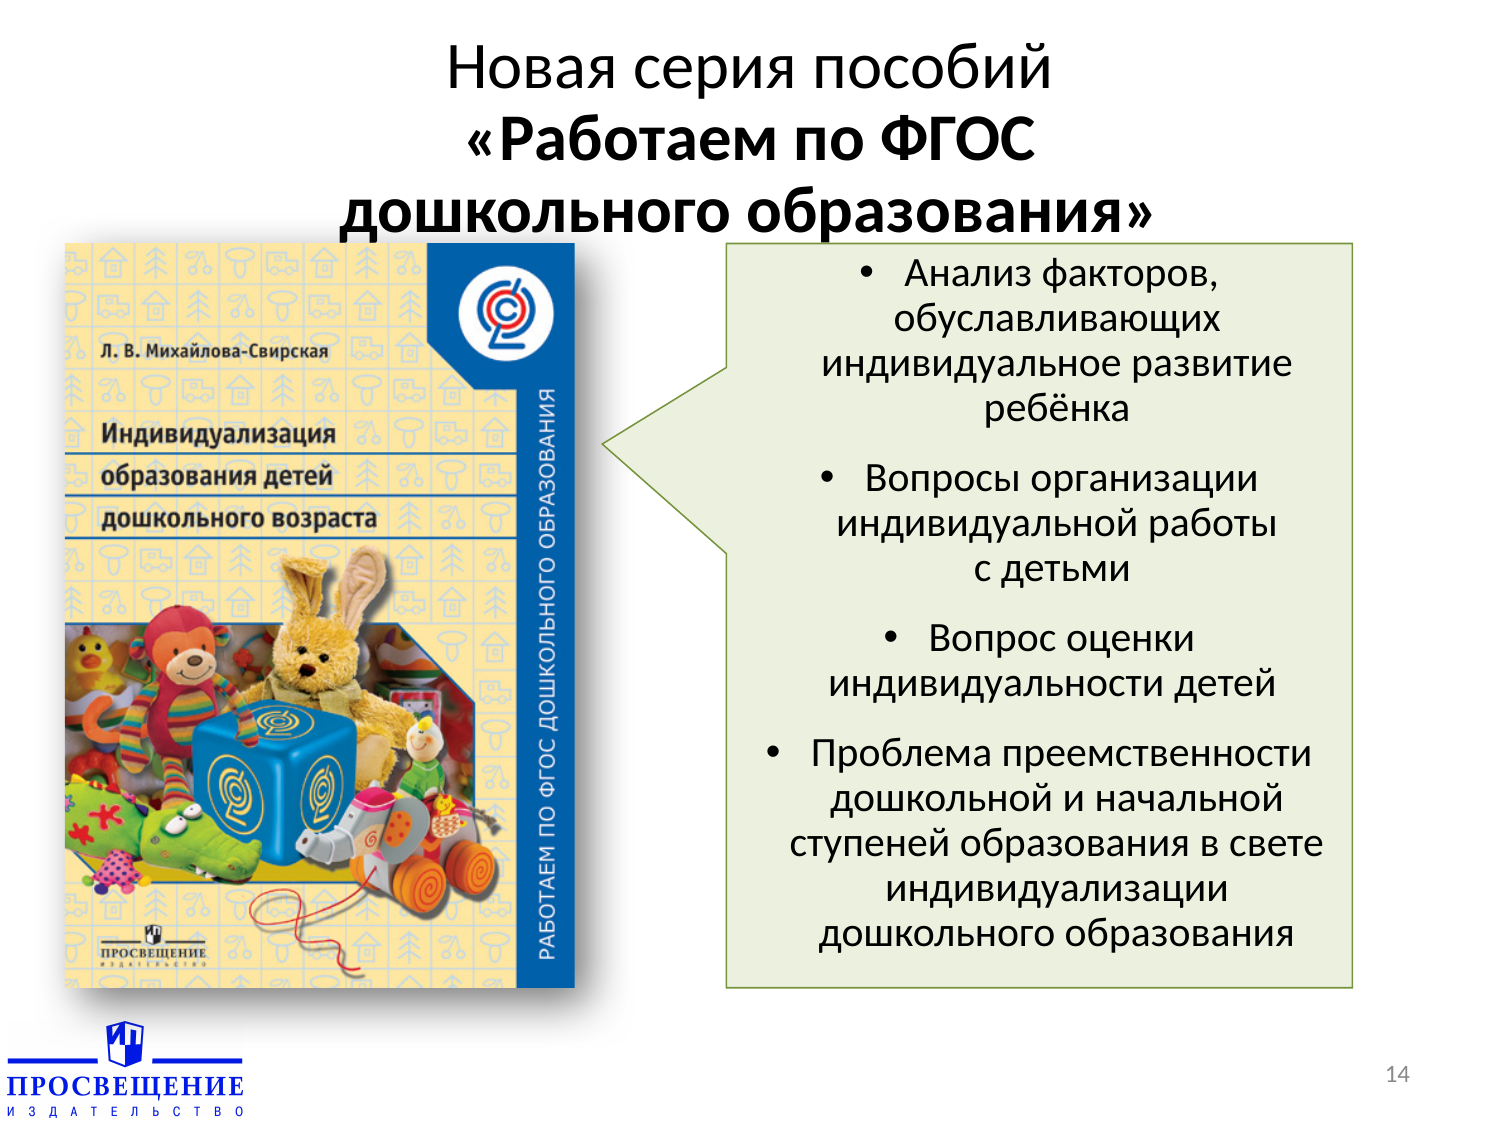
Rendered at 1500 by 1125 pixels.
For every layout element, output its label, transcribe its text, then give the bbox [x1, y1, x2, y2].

text_box Анализ факторов, обуславливающих индивидуальное развитие ребёнка Вопросы организации индивидуальной работы с детьми Вопрос оценки индивидуальности детей Проблема преемственности дошкольной и начальной ступеней образования в свете индивидуализации дошкольного образования [602, 243, 1353, 988]
picture [64, 243, 575, 988]
title Новая серия пособий «Работаем по ФГОС дошкольного образования» [74, 44, 1426, 233]
picture [7, 1021, 243, 1118]
text_box 14 [1074, 1042, 1425, 1103]
